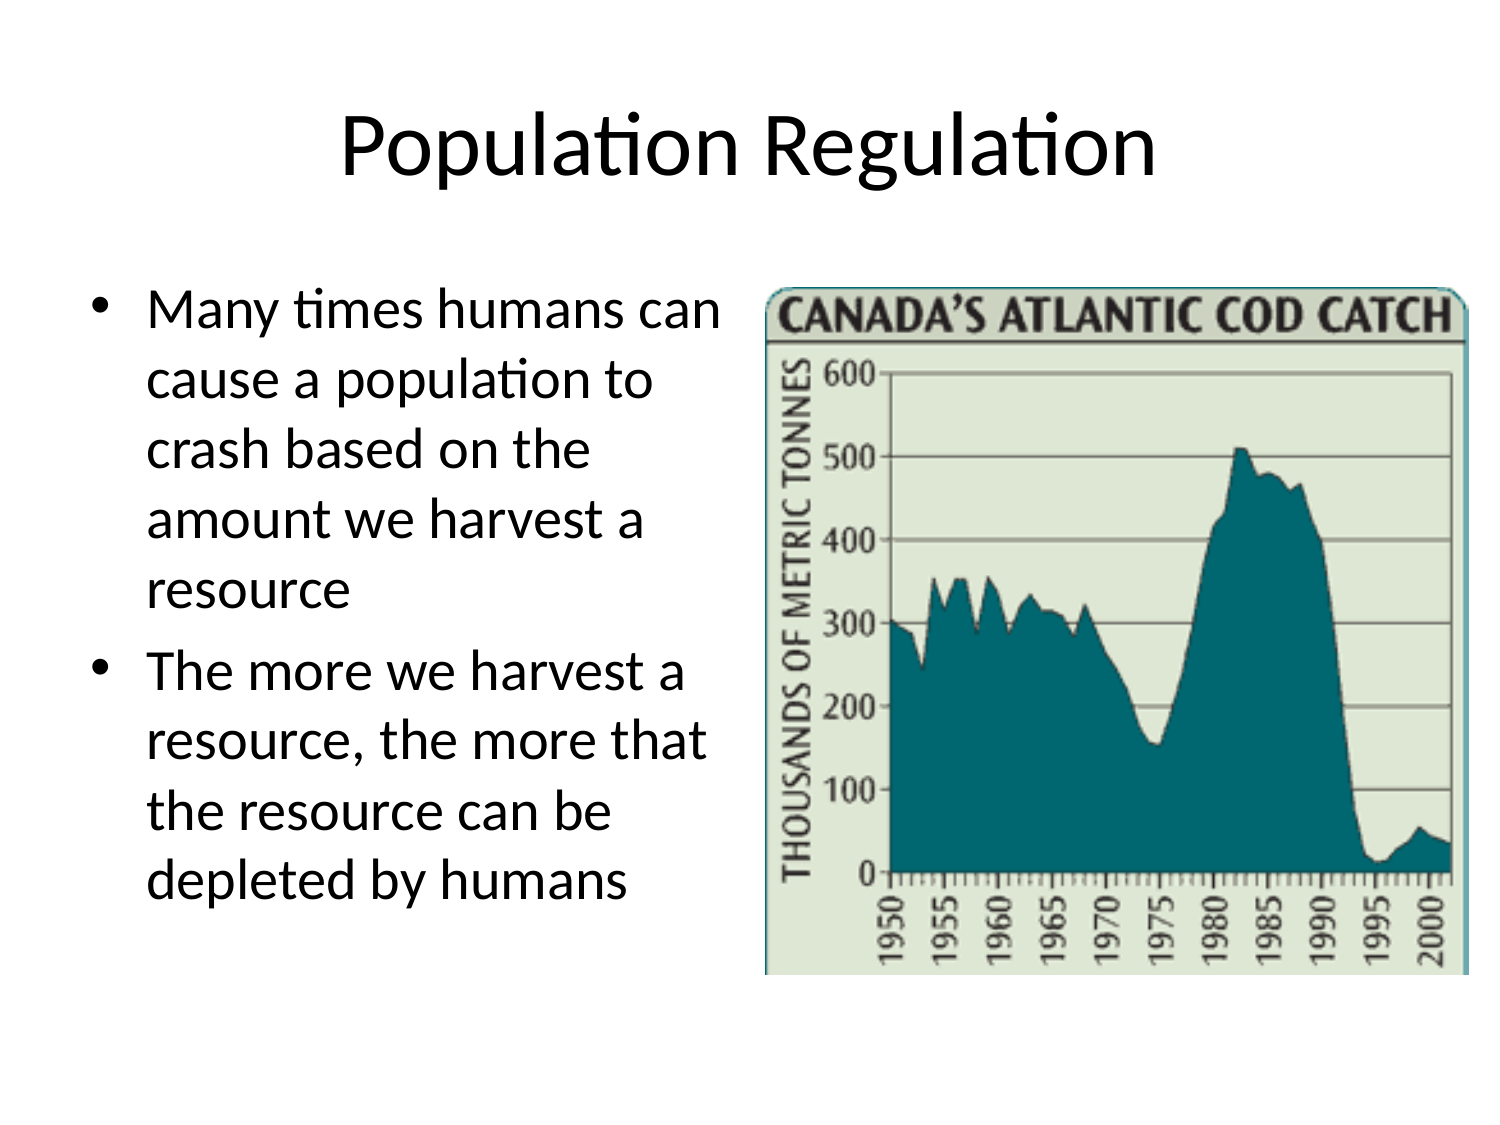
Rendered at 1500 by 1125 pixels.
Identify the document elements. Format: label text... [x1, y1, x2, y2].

title Population Regulation [75, 45, 1425, 233]
list Many times humans can cause a population to crash based on the amount we harvest a resource The more we harvest a resource, the more that the resource can be depleted by humans [75, 262, 738, 1005]
picture [764, 287, 1470, 976]
